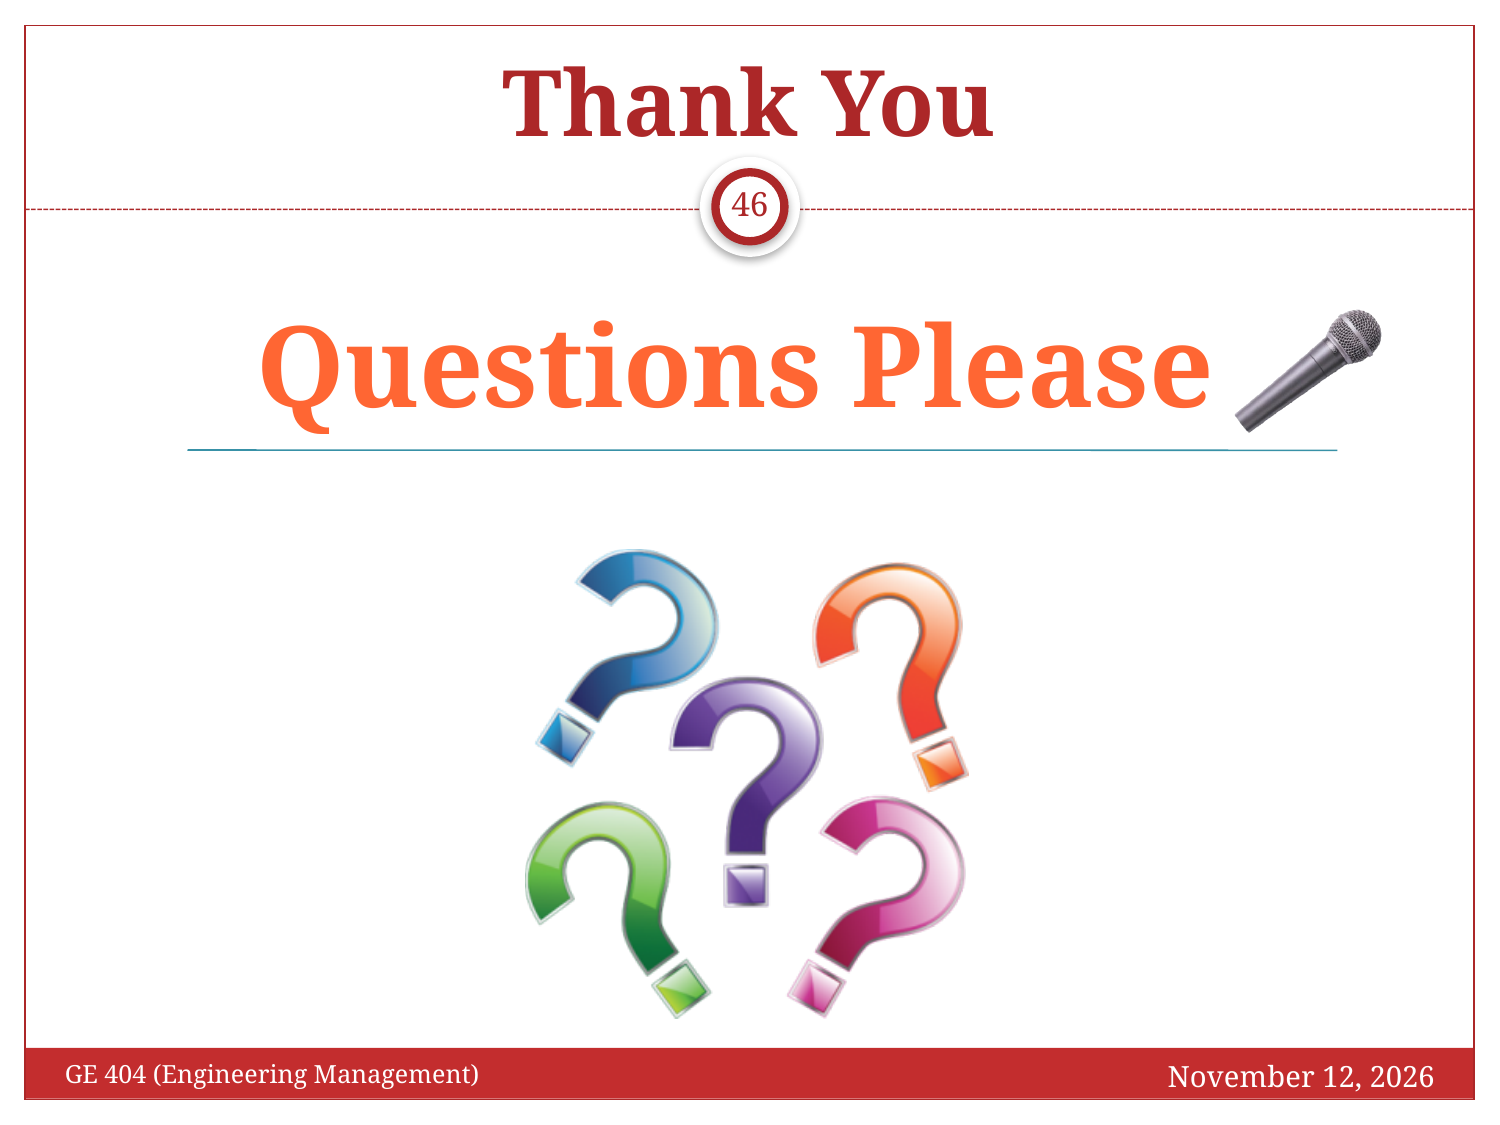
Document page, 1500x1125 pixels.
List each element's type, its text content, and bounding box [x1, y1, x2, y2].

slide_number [950, 1050, 1450, 1111]
picture [1224, 299, 1391, 443]
title Thank You [49, 37, 1450, 163]
footer GE 404 (Engineering Management) [50, 1051, 638, 1112]
slide_number 46 [712, 169, 788, 243]
text_box Questions Please [241, 287, 1230, 438]
picture [524, 549, 969, 1019]
